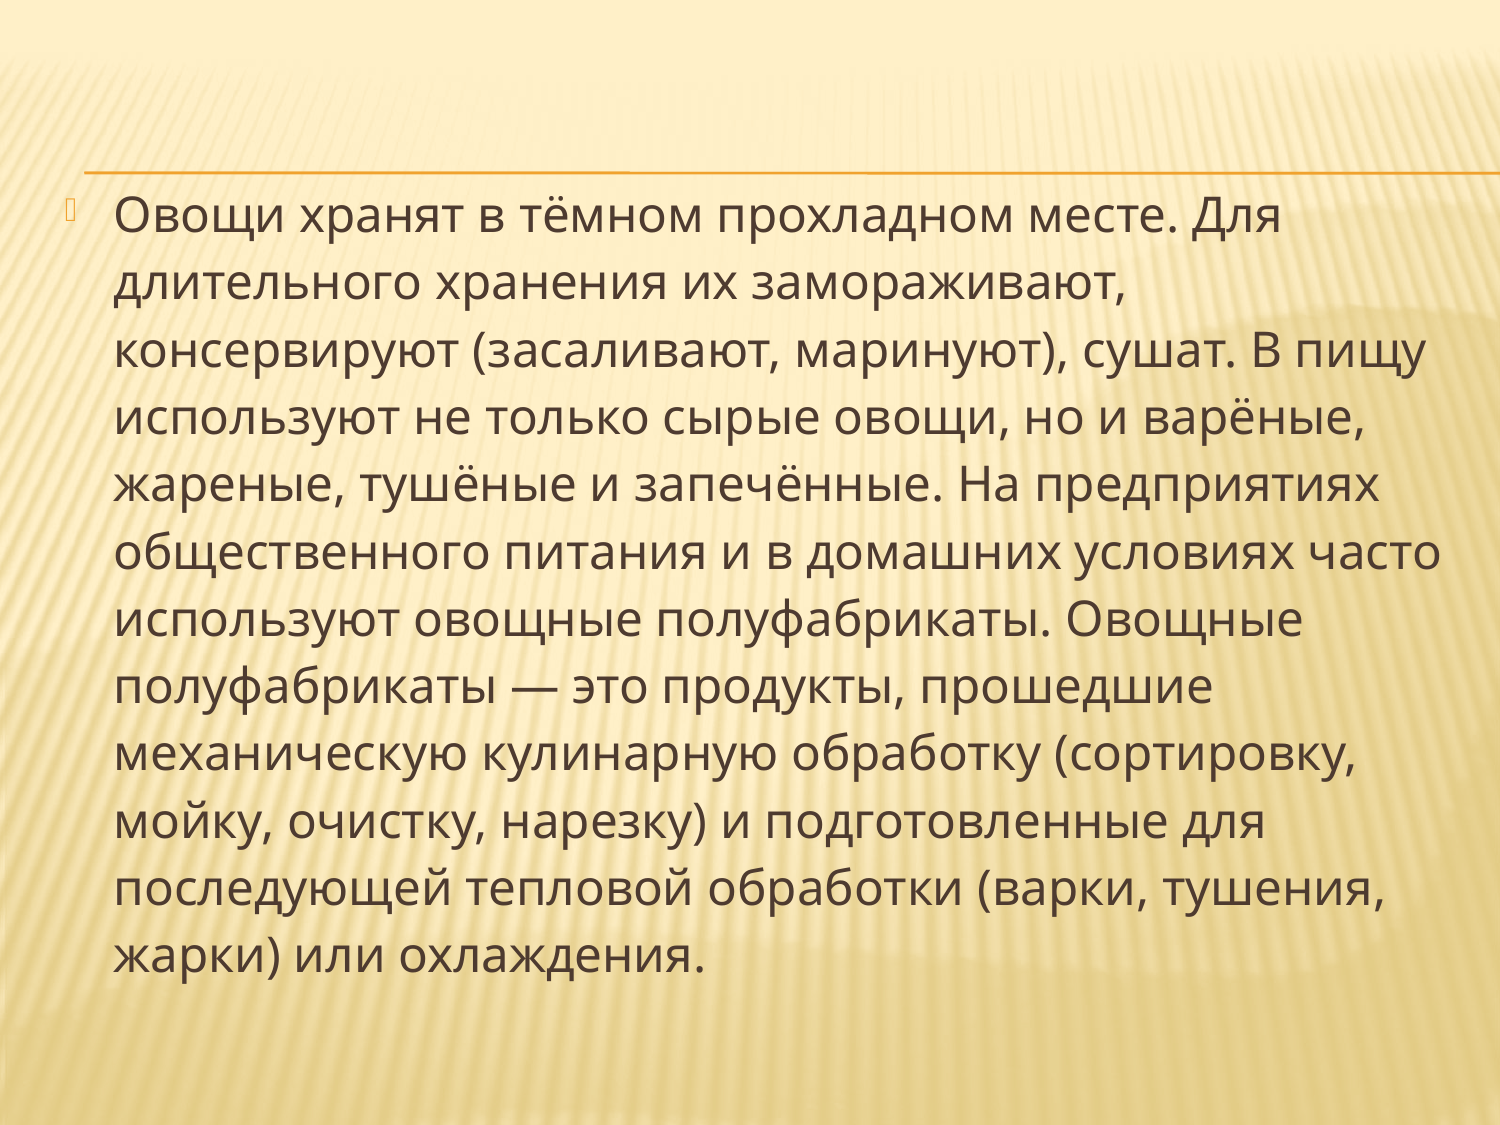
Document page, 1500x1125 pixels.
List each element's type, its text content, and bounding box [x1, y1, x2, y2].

list Овощи хранят в тёмном прохладном месте. Для длительного хранения их замораживают, консервируют (засаливают, маринуют), сушат. В пищу используют не только сырые овощи, но и варёные, жареные, тушёные и запечённые. На предприятиях общественного питания и в домашних условиях часто используют овощные полуфабрикаты. Овощные полуфабрикаты — это продукты, прошедшие механическую кулинарную обработку (сортировку, мойку, очистку, нарезку) и подготовленные для последующей тепловой обработки (варки, тушения, жарки) или охлаждения. [50, 172, 1475, 998]
